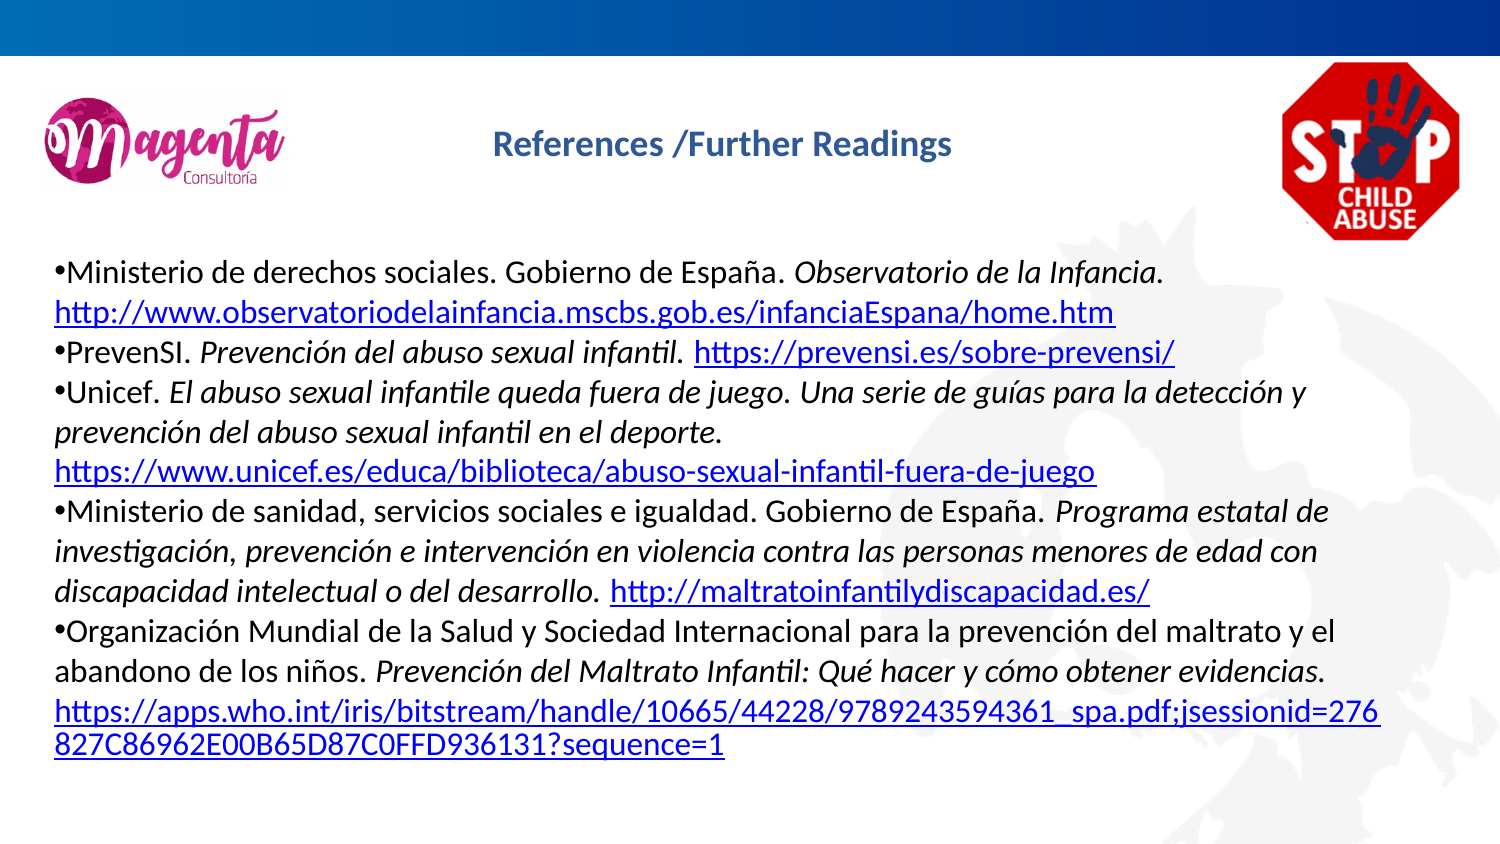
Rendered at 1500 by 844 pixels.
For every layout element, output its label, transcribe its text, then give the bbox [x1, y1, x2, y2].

text_box References /Further Readings [477, 111, 972, 172]
picture [39, 90, 290, 193]
text_box Ministerio de derechos sociales. Gobierno de España. Observatorio de la Infancia. http://www.observatoriodelainfancia.mscbs.gob.es/infanciaEspana/home.htm PrevenSI. Prevención del abuso sexual infantil. https://prevensi.es/sobre-prevensi/ Unicef. El abuso sexual infantile queda fuera de juego. Una serie de guías para la detección y prevención del abuso sexual infantil en el deporte. https://www.unicef.es/educa/biblioteca/abuso-sexual-infantil-fuera-de-juego Ministerio de sanidad, servicios sociales e igualdad. Gobierno de España. Programa estatal de investigación, prevención e intervención en violencia contra las personas menores de edad con discapacidad intelectual o del desarrollo. http://maltratoinfantilydiscapacidad.es/ Organización Mundial de la Salud y Sociedad Internacional para la prevención del maltrato y el abandono de los niños. Prevención del Maltrato Infantil: Qué hacer y cómo obtener evidencias. https://apps.who.int/iris/bitstream/handle/10665/44228/9789243594361_spa.pdf;jsessionid=276827C86962E00B65D87C0FFD936131?sequence=1 [39, 242, 1410, 803]
picture [820, 62, 1500, 844]
